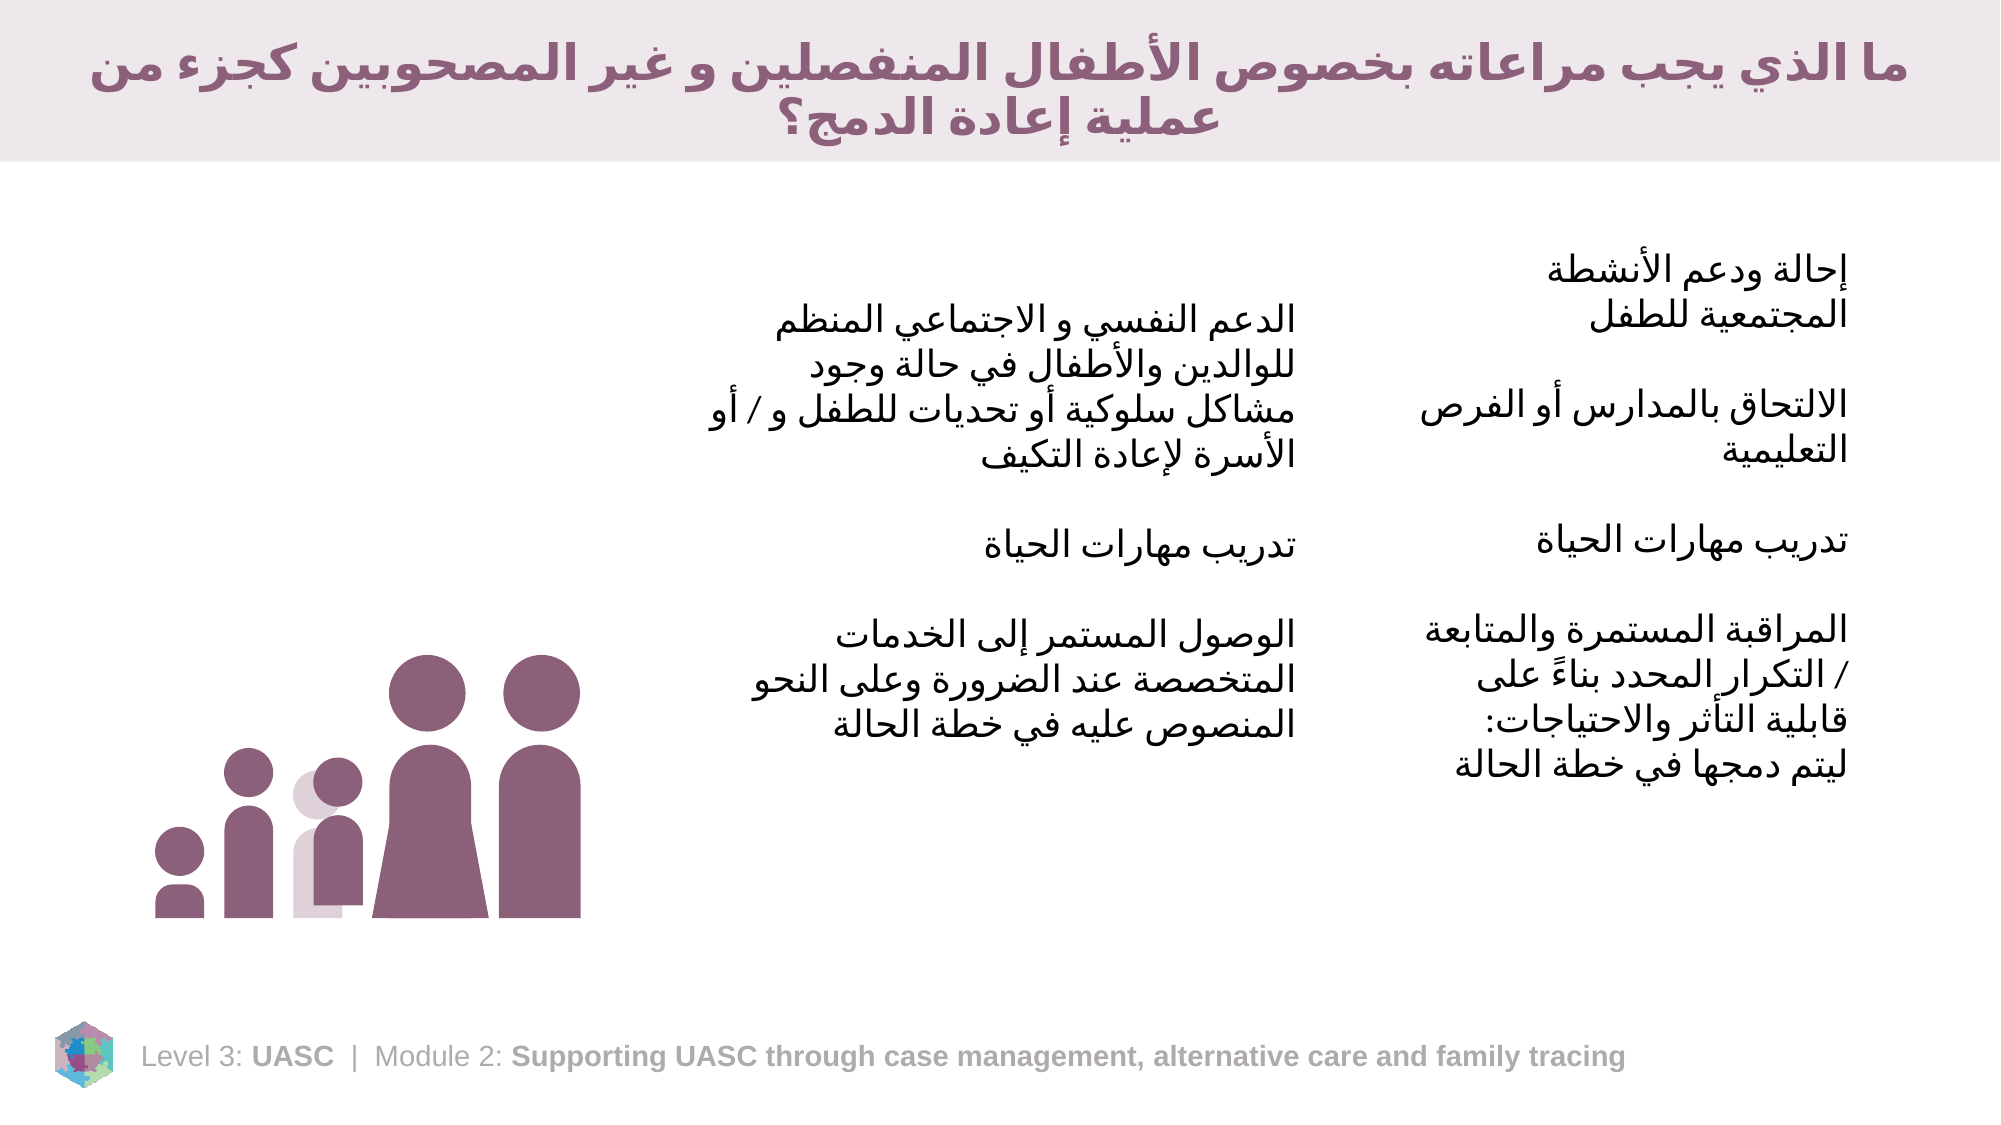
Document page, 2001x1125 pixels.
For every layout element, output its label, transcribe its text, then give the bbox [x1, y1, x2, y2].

text_box الدعم النفسي و الاجتماعي المنظم للوالدين والأطفال في حالة وجود مشاكل سلوكية أو تحديات للطفل و / أو الأسرة لإعادة التكيف تدريب مهارات الحياة الوصول المستمر إلى الخدمات المتخصصة عند الضرورة وعلى النحو المنصوص عليه في خطة الحالة [688, 288, 1312, 798]
picture [55, 1021, 113, 1088]
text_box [313, 757, 363, 906]
text_box إحالة ودعم الأنشطة المجتمعية للطفل الالتحاق بالمدارس أو الفرص التعليمية تدريب مهارات الحياة المراقبة المستمرة والمتابعة / التكرار المحدد بناءً على قابلية التأثر والاحتياجات: ليتم دمجها في خطة الحالة [1403, 237, 1864, 793]
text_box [154, 654, 581, 919]
title ما الذي يجب مراعاته بخصوص الأطفال المنفصلين و غير المصحوبين كجزء من عملية إعادة الدمج؟ [68, 19, 1932, 163]
